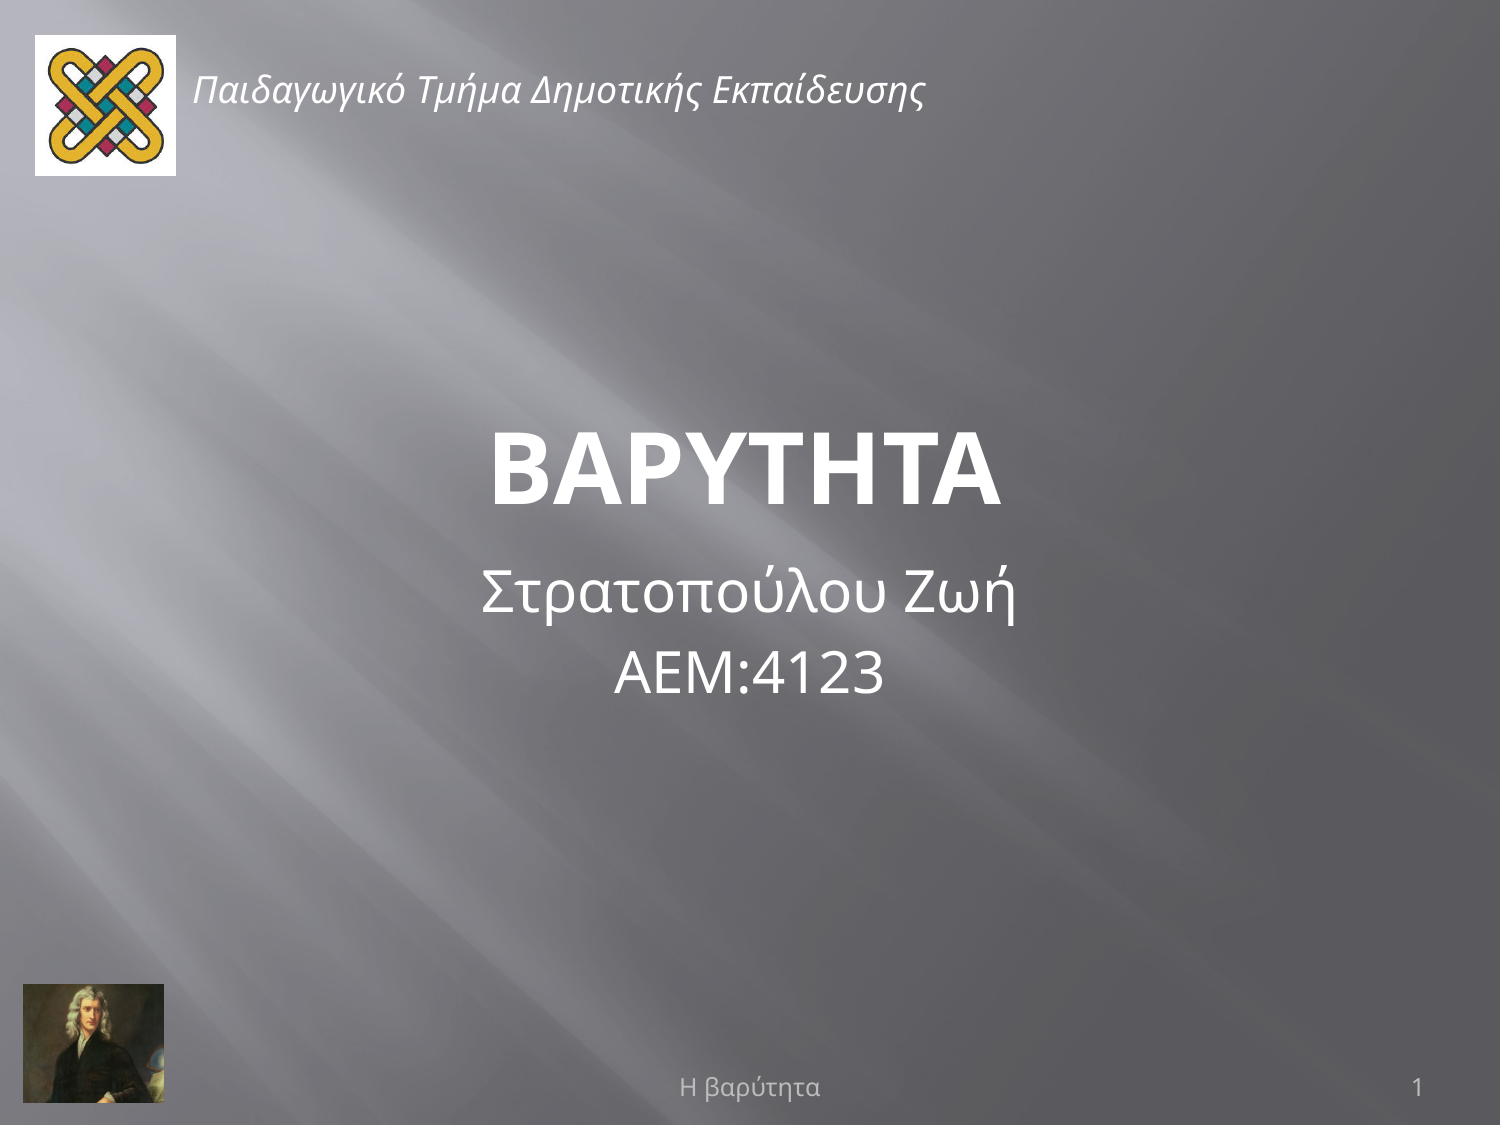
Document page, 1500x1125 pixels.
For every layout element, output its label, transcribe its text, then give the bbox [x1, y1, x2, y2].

slide_number 1 [1299, 1052, 1425, 1113]
subtitle Στρατοπούλου Ζωή ΑΕΜ:4123 [225, 546, 1275, 834]
footer Η βαρύτητα [512, 1052, 988, 1113]
title ΒΑΡΥΤΗΤΑ [69, 224, 1420, 525]
picture [35, 35, 176, 176]
picture [23, 984, 164, 1103]
